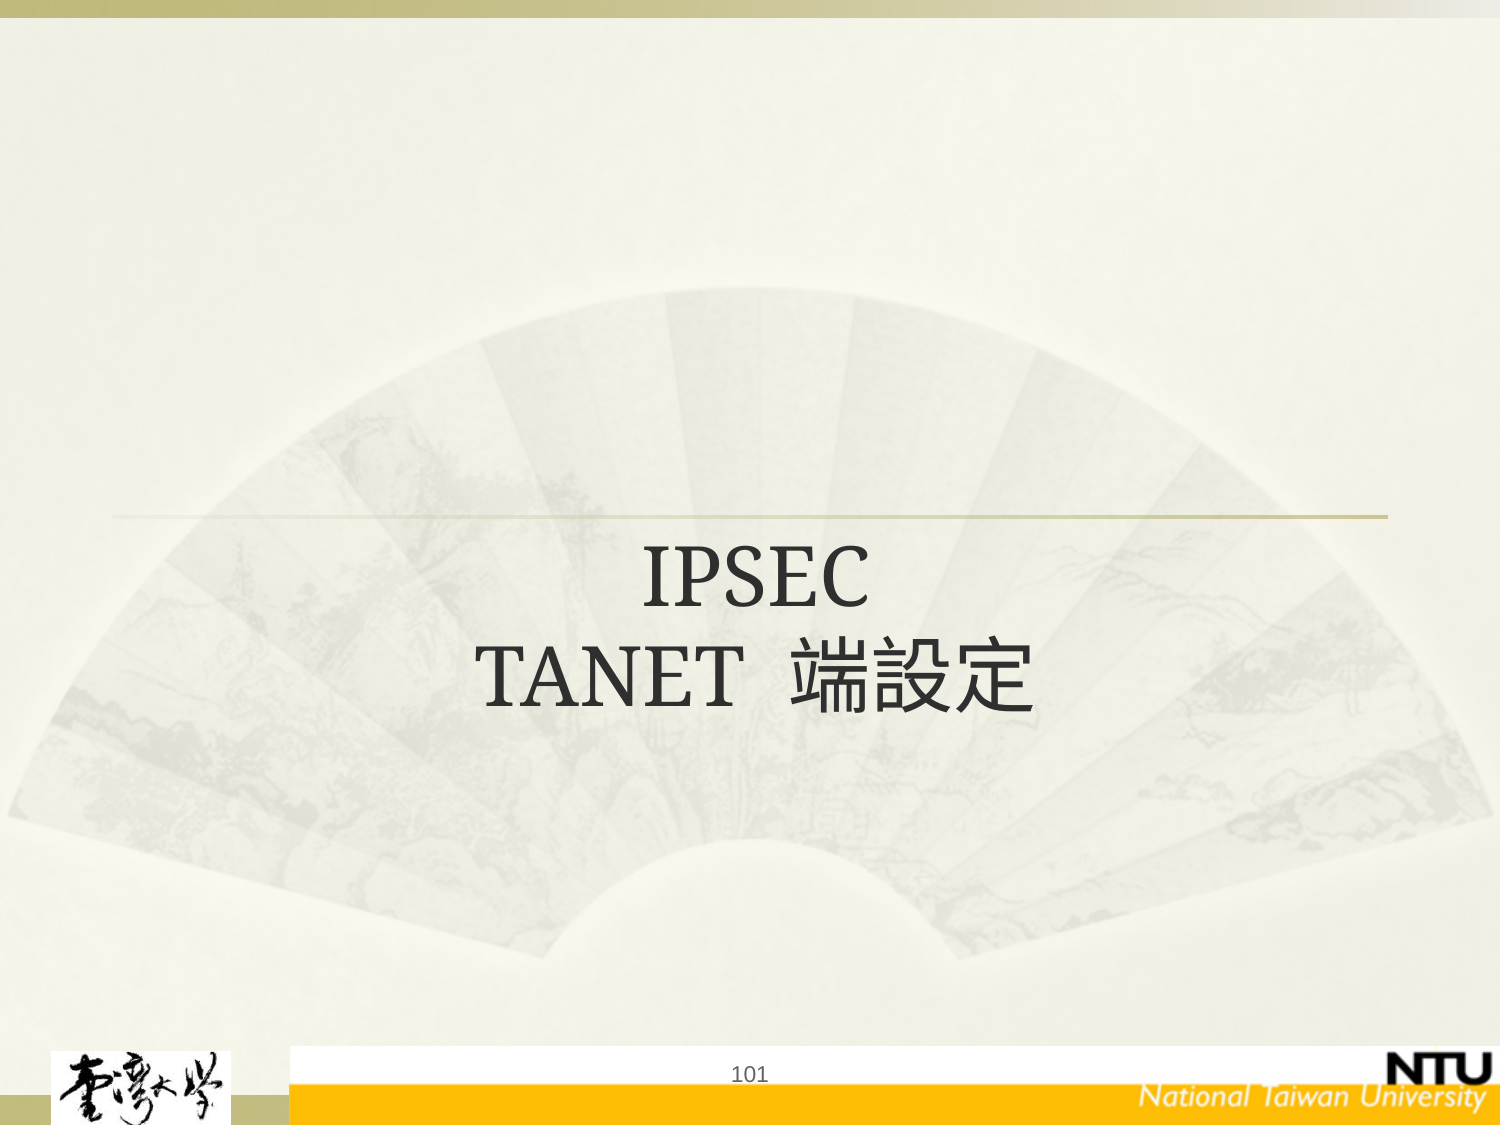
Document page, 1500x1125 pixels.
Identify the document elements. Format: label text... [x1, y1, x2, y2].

title IPSEC TANet 端設定 [118, 515, 1394, 740]
slide_number 101 [675, 1050, 825, 1097]
picture [289, 1046, 1500, 1125]
picture [51, 1051, 231, 1125]
